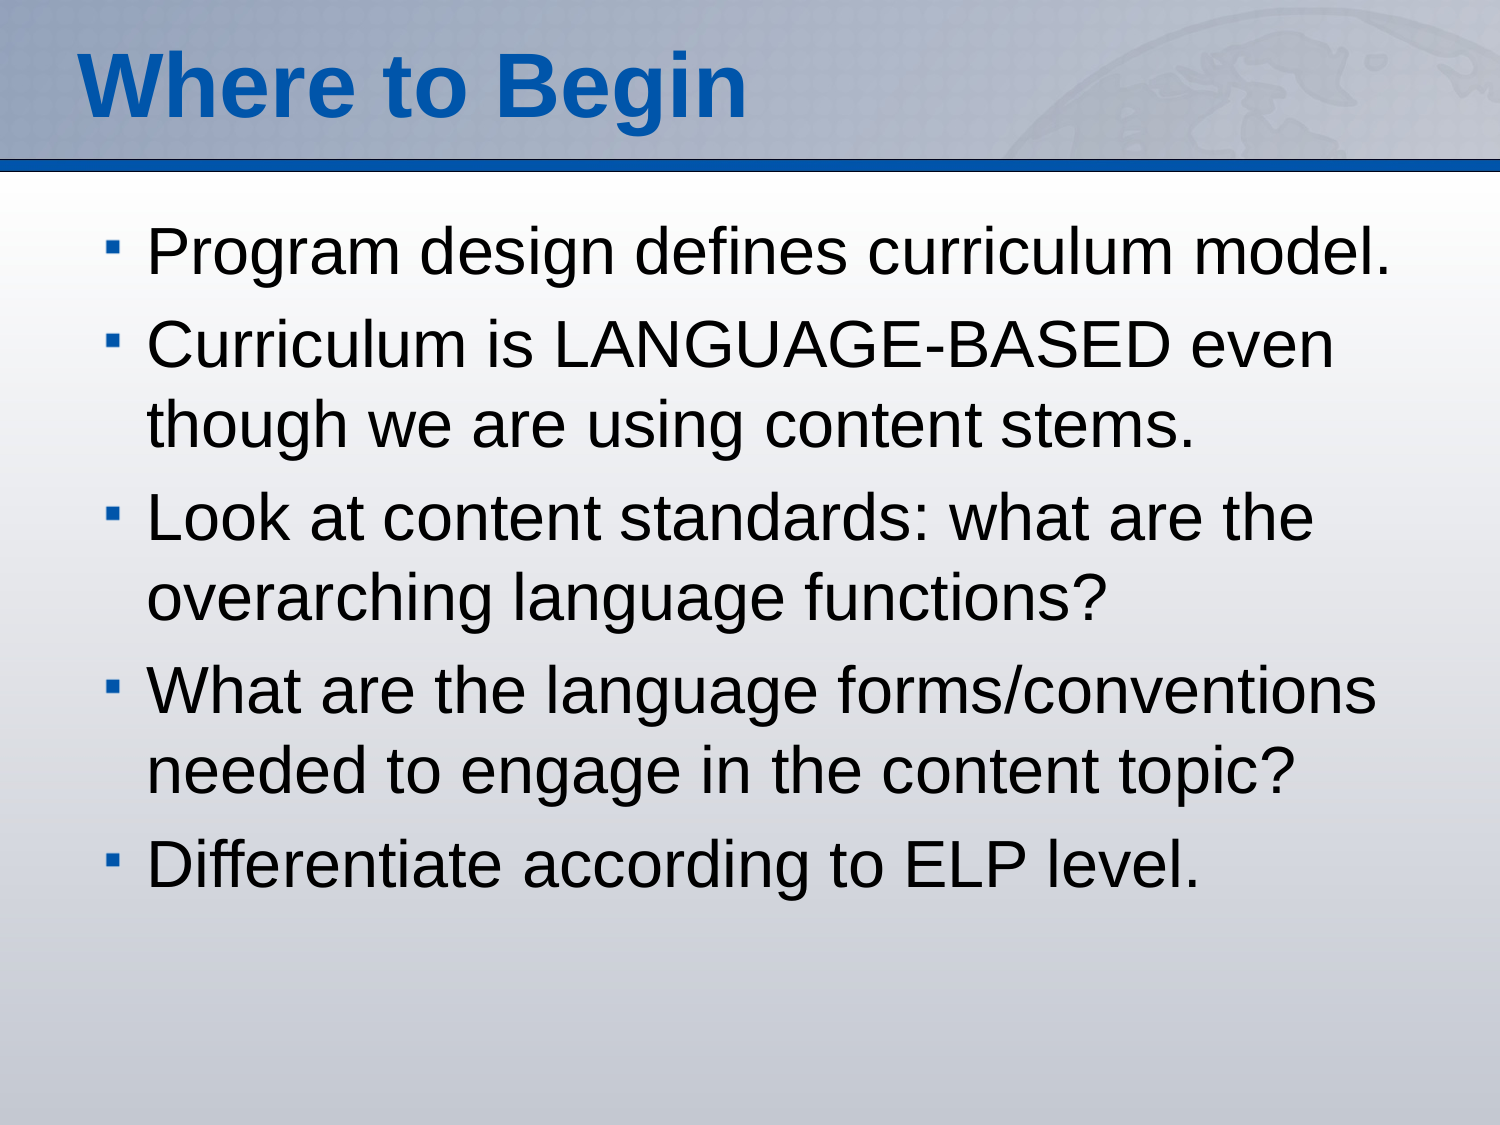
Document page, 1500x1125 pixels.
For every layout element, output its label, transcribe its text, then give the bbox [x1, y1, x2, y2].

picture [0, 0, 1500, 1125]
list Program design defines curriculum model. Curriculum is LANGUAGE-BASED even though we are using content stems. Look at content standards: what are the overarching language functions? What are the language forms/conventions needed to engage in the content topic? Differentiate according to ELP level. [74, 199, 1426, 1006]
title Where to Begin [62, 0, 1413, 176]
